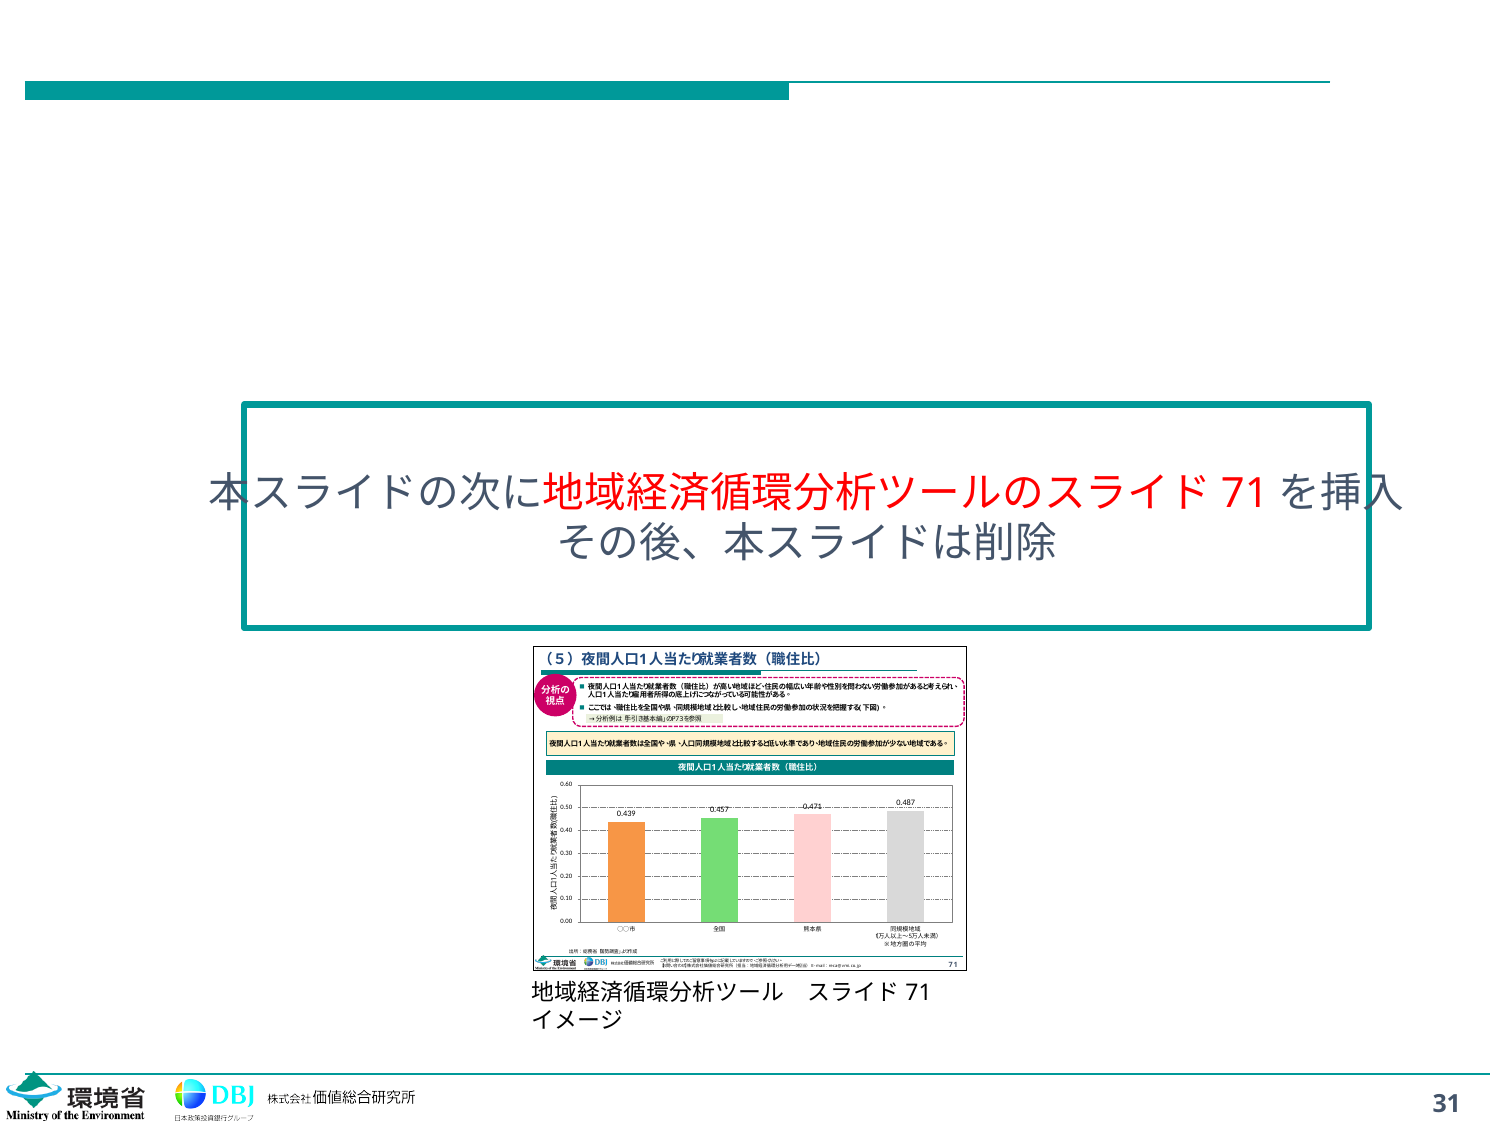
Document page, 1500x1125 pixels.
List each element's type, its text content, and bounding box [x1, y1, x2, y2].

picture [171, 1075, 419, 1125]
picture [533, 646, 967, 971]
text_box 本スライドの次に地域経済循環分析ツールのスライド71を挿入 その後、本スライドは削除 [244, 404, 1369, 628]
text_box 地域経済循環分析ツール スライド71 イメージ [517, 970, 983, 1041]
picture [2, 1071, 148, 1125]
slide_number 31 [1393, 1079, 1500, 1122]
